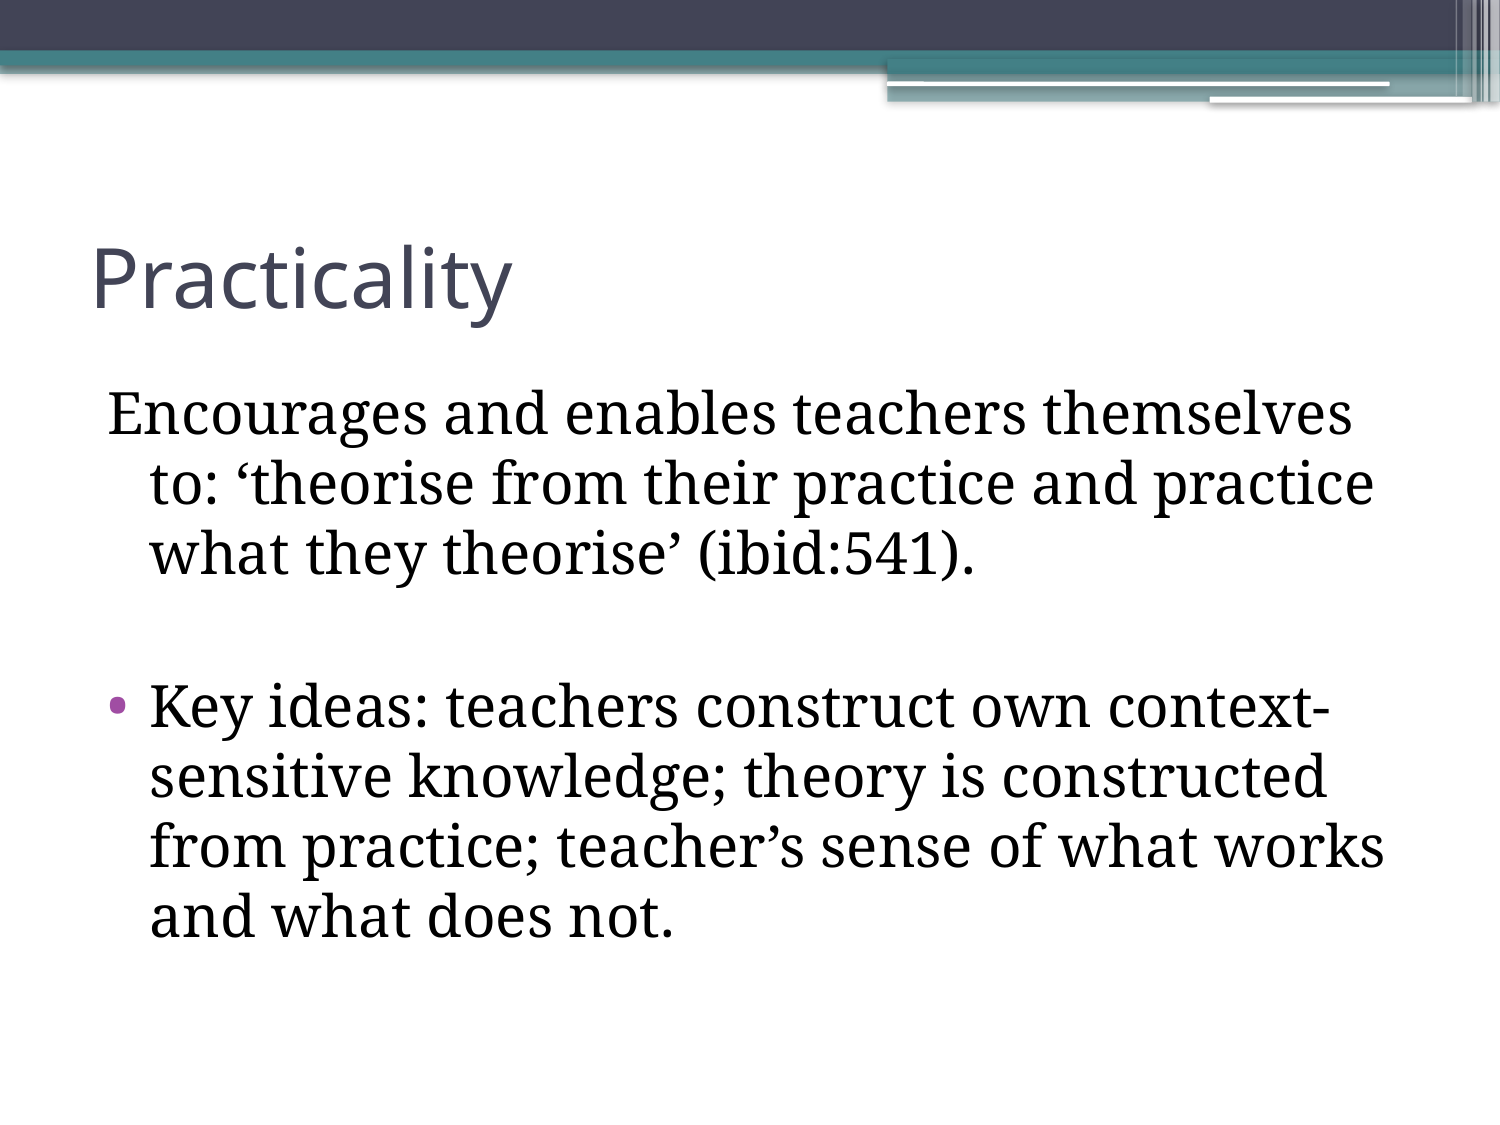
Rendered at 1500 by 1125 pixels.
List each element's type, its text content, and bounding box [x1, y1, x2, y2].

list Encourages and enables teachers themselves to: ‘theorise from their practice and practice what they theorise’ (ibid:541). Key ideas: teachers construct own context-sensitive knowledge; theory is constructed from practice; teacher’s sense of what works and what does not. [75, 368, 1425, 1079]
title Practicality [75, 187, 1425, 363]
